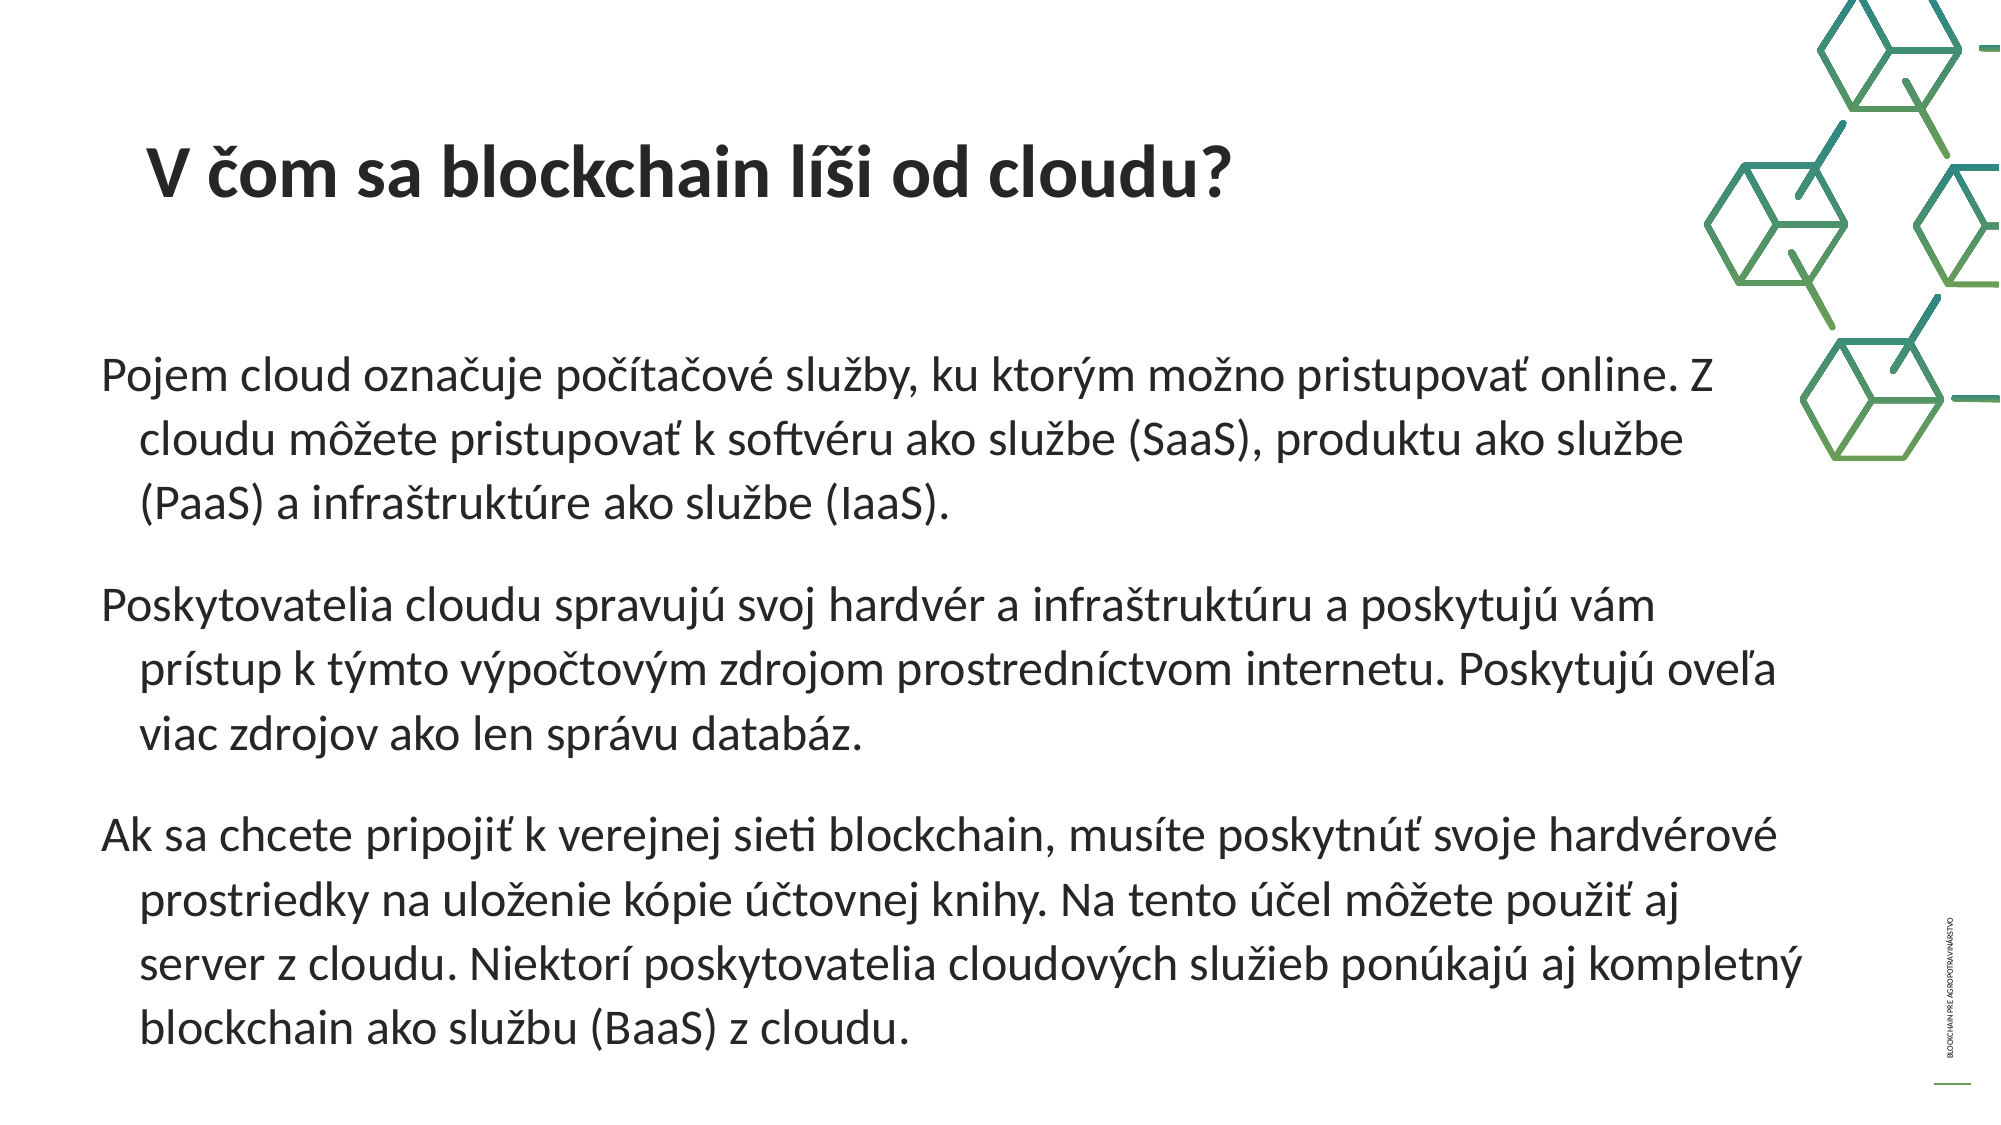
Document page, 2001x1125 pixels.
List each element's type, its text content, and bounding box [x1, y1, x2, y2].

list Pojem cloud označuje počítačové služby, ku ktorým možno pristupovať online. Z cloudu môžete pristupovať k softvéru ako službe (SaaS), produktu ako službe (PaaS) a infraštruktúre ako službe (IaaS). Poskytovatelia cloudu spravujú svoj hardvér a infraštruktúru a poskytujú vám prístup k týmto výpočtovým zdrojom prostredníctvom internetu. Poskytujú oveľa viac zdrojov ako len správu databáz. Ak sa chcete pripojiť k verejnej sieti blockchain, musíte poskytnúť svoje hardvérové prostriedky na uloženie kópie účtovnej knihy. Na tento účel môžete použiť aj server z cloudu. Niektorí poskytovatelia cloudových služieb ponúkajú aj kompletný blockchain ako službu (BaaS) z cloudu. [86, 329, 1825, 1100]
list V čom sa blockchain líši od cloudu? [130, 124, 1698, 337]
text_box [1703, 0, 2000, 462]
